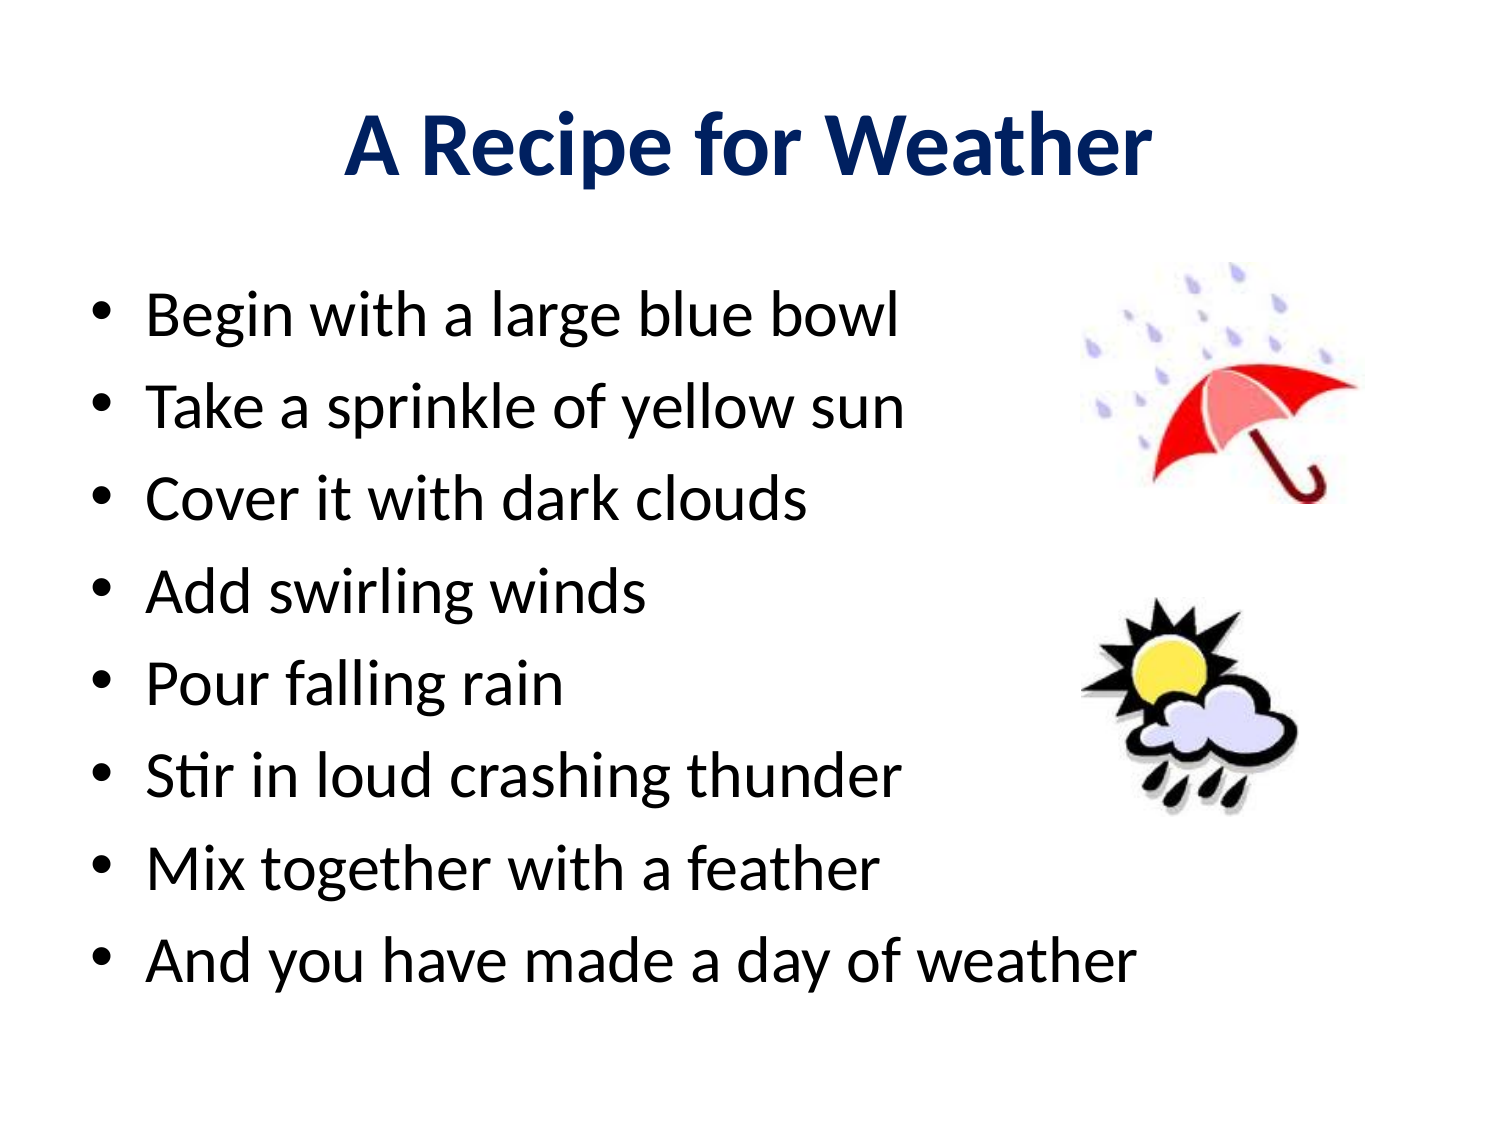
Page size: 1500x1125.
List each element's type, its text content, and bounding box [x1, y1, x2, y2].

picture [1081, 597, 1300, 817]
list Begin with a large blue bowl Take a sprinkle of yellow sun Cover it with dark clouds Add swirling winds Pour falling rain Stir in loud crashing thunder Mix together with a feather And you have made a day of weather [75, 262, 1425, 1005]
picture [1080, 262, 1365, 504]
title A Recipe for Weather [75, 45, 1425, 233]
